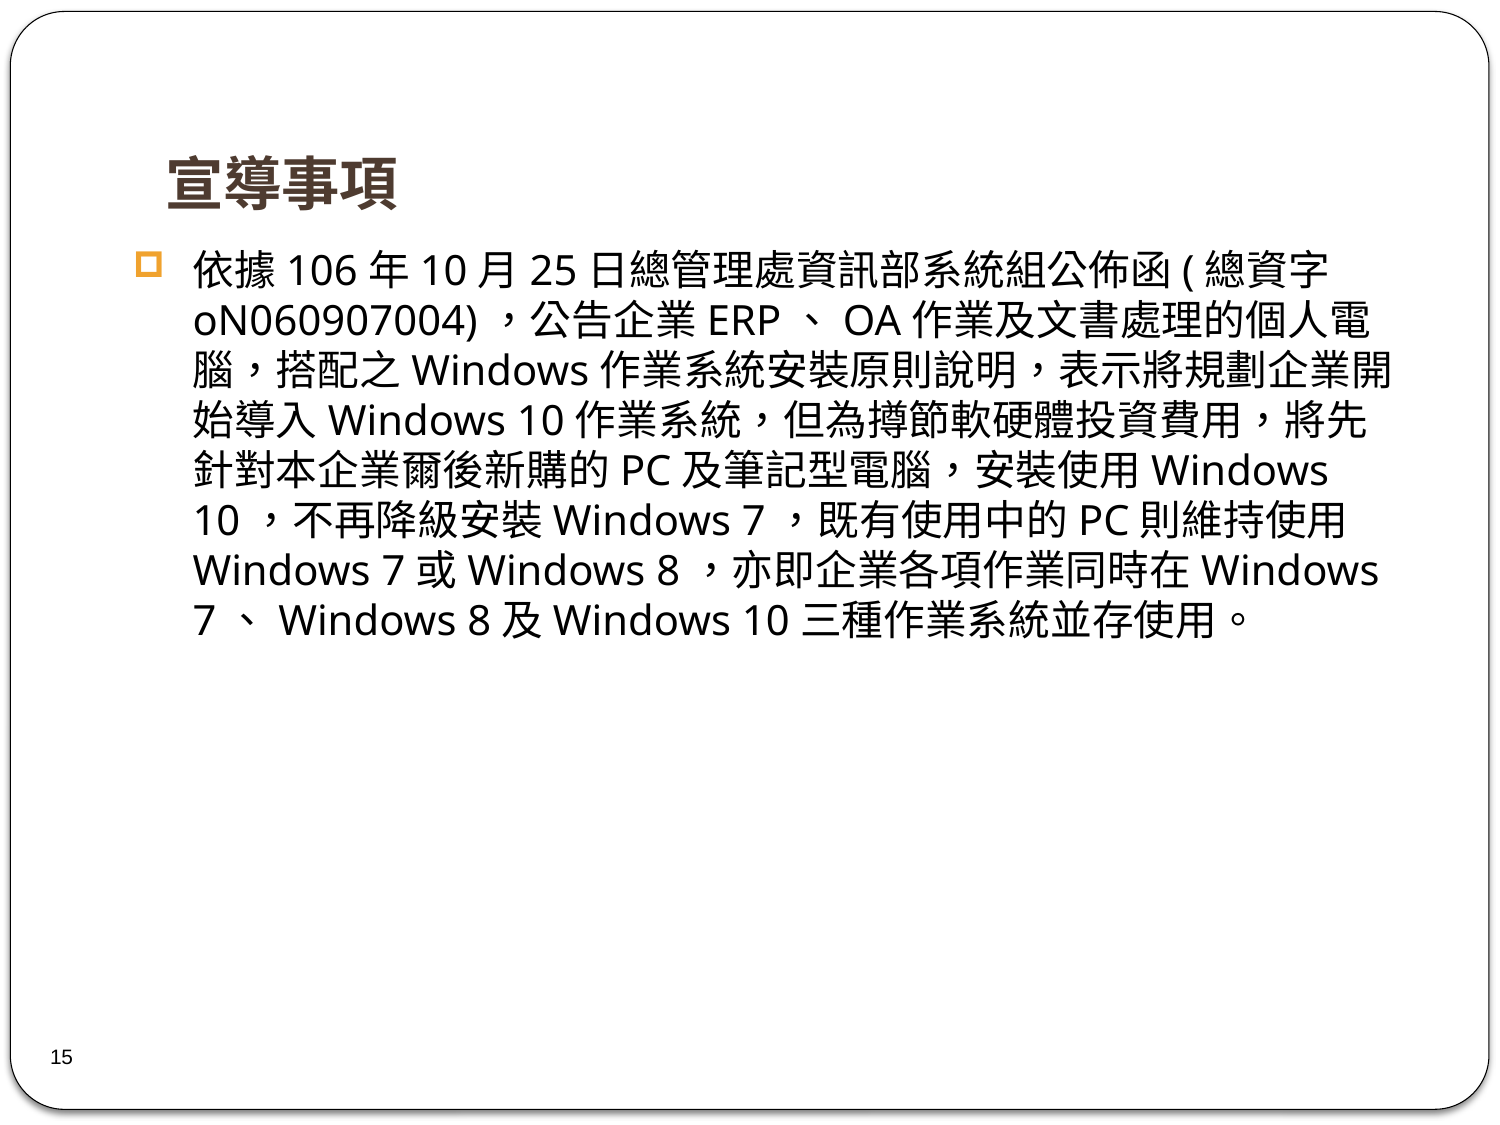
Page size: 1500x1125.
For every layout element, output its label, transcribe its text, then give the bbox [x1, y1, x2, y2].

slide_number 15 [23, 1018, 99, 1094]
list 依據106年10月25日總管理處資訊部系統組公佈函(總資字oN060907004)，公告企業ERP、OA作業及文書處理的個人電腦，搭配之Windows作業系統安裝原則說明，表示將規劃企業開始導入Windows 10作業系統，但為撙節軟硬體投資費用，將先針對本企業爾後新購的PC及筆記型電腦，安裝使用Windows 10，不再降級安裝Windows 7，既有使用中的PC則維持使用Windows 7或Windows 8，亦即企業各項作業同時在Windows 7、Windows 8及Windows 10三種作業系統並存使用。 [118, 236, 1418, 945]
title 宣導事項 [150, 45, 1425, 233]
